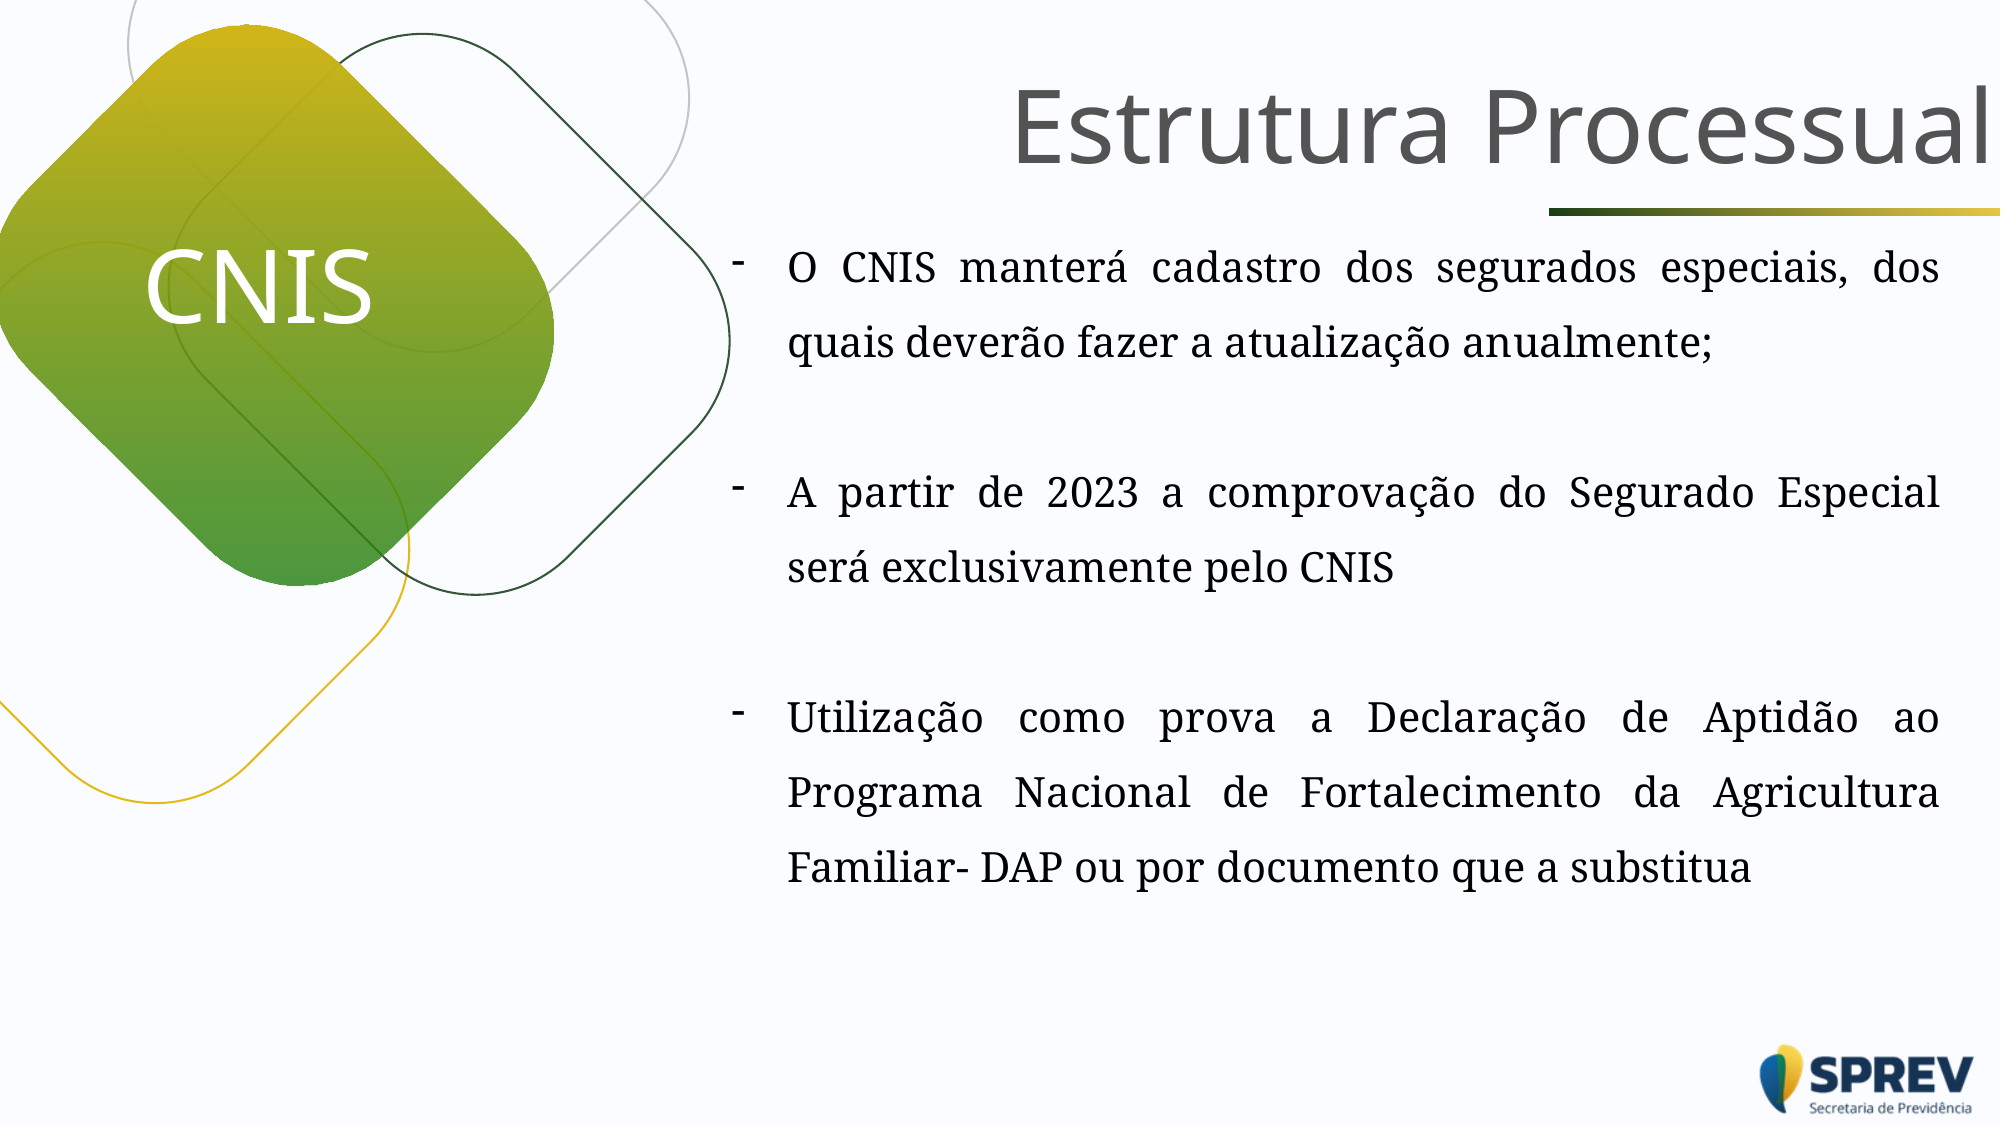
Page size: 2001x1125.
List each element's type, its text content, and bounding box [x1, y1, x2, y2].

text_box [0, 0, 705, 741]
picture [1755, 1040, 1978, 1118]
text_box [1956, 208, 2000, 216]
text_box O CNIS manterá cadastro dos segurados especiais, dos quais deverão fazer a atualização anualmente; A partir de 2023 a comprovação do Segurado Especial será exclusivamente pelo CNIS Utilização como prova a Declaração de Aptidão ao Programa Nacional de Fortalecimento da Agricultura Familiar- DAP ou por documento que a substitua [716, 208, 1956, 1048]
text_box Estrutura Processual [1009, 61, 1995, 184]
